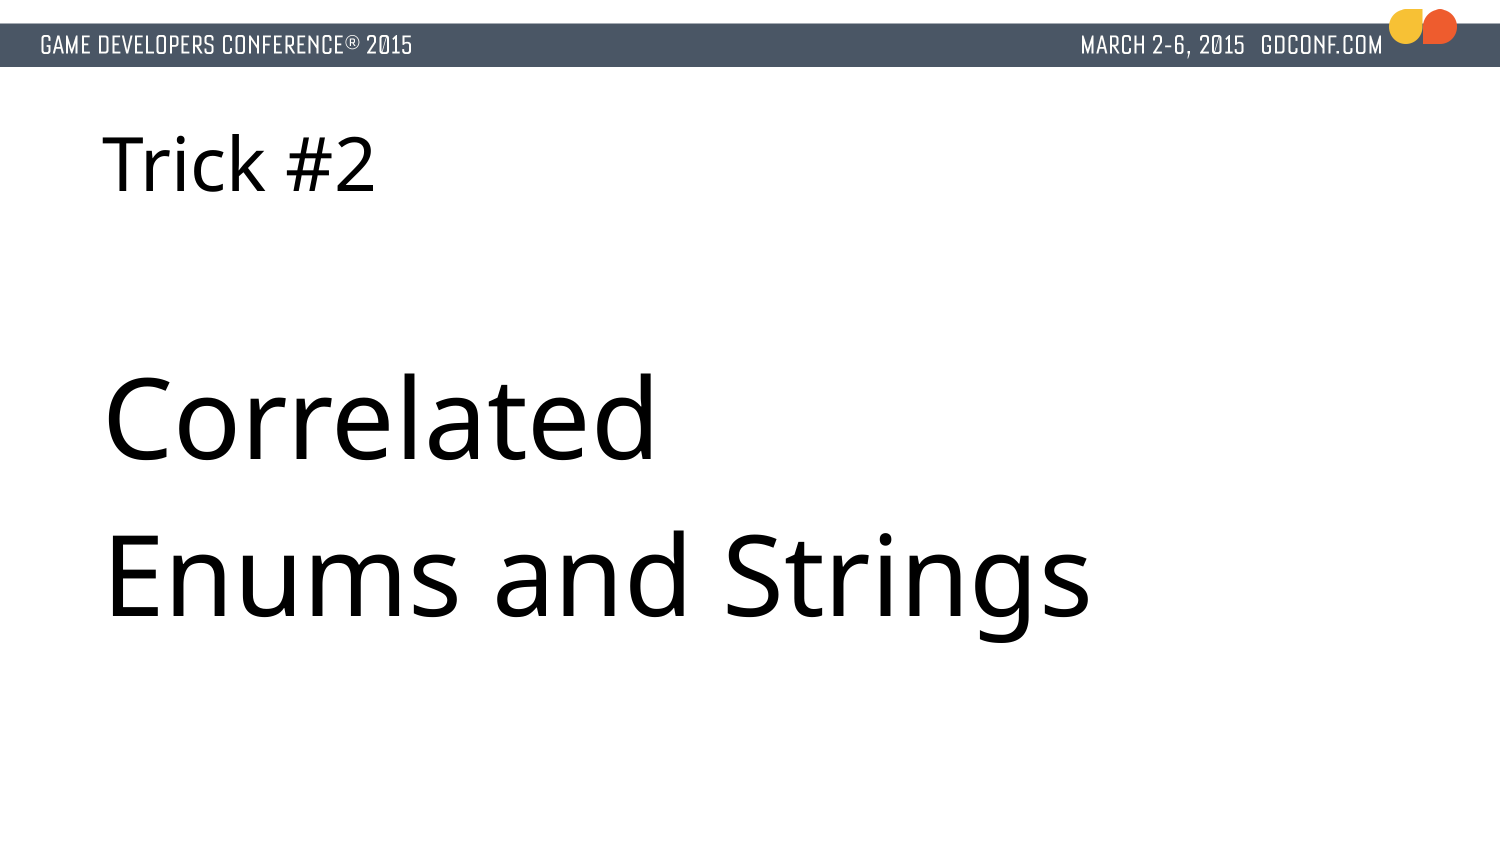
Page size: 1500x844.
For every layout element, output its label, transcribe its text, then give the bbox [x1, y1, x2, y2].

list Correlated Enums and Strings [87, 246, 1413, 697]
picture [0, 9, 1500, 67]
title Trick #2 [87, 109, 1413, 238]
